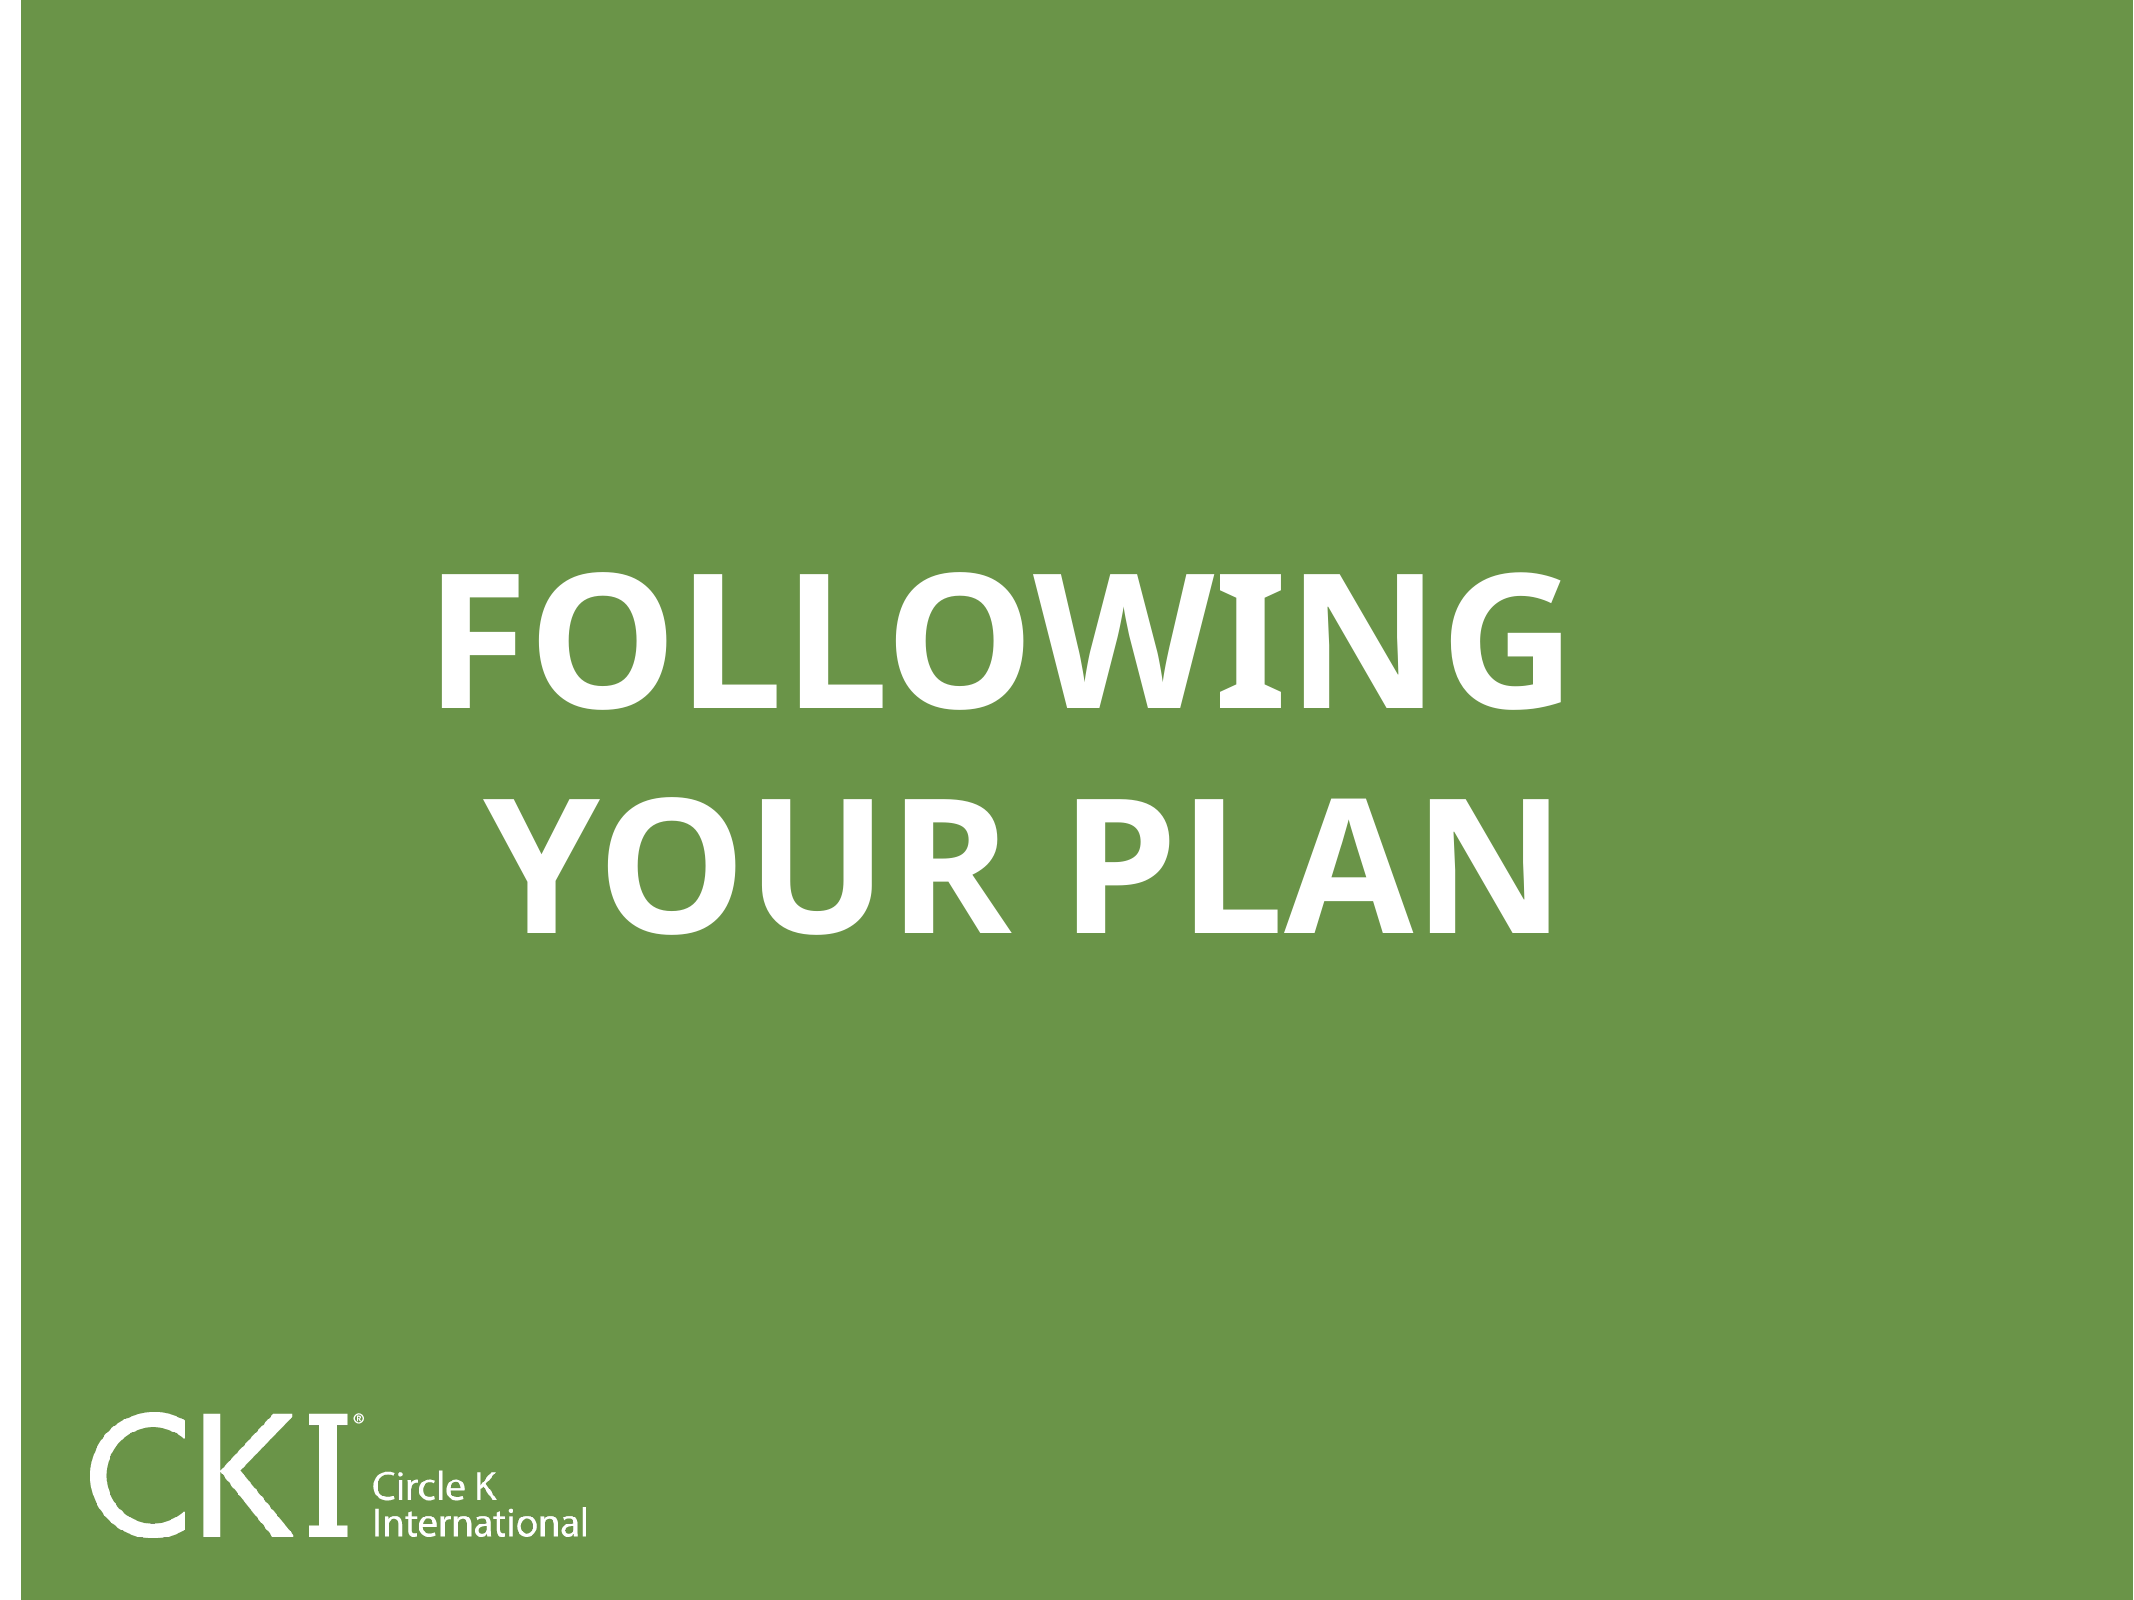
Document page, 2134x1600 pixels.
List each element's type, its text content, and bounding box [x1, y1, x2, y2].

picture [90, 1412, 586, 1538]
list FOLLOWING YOUR PLAN [90, 615, 1960, 877]
